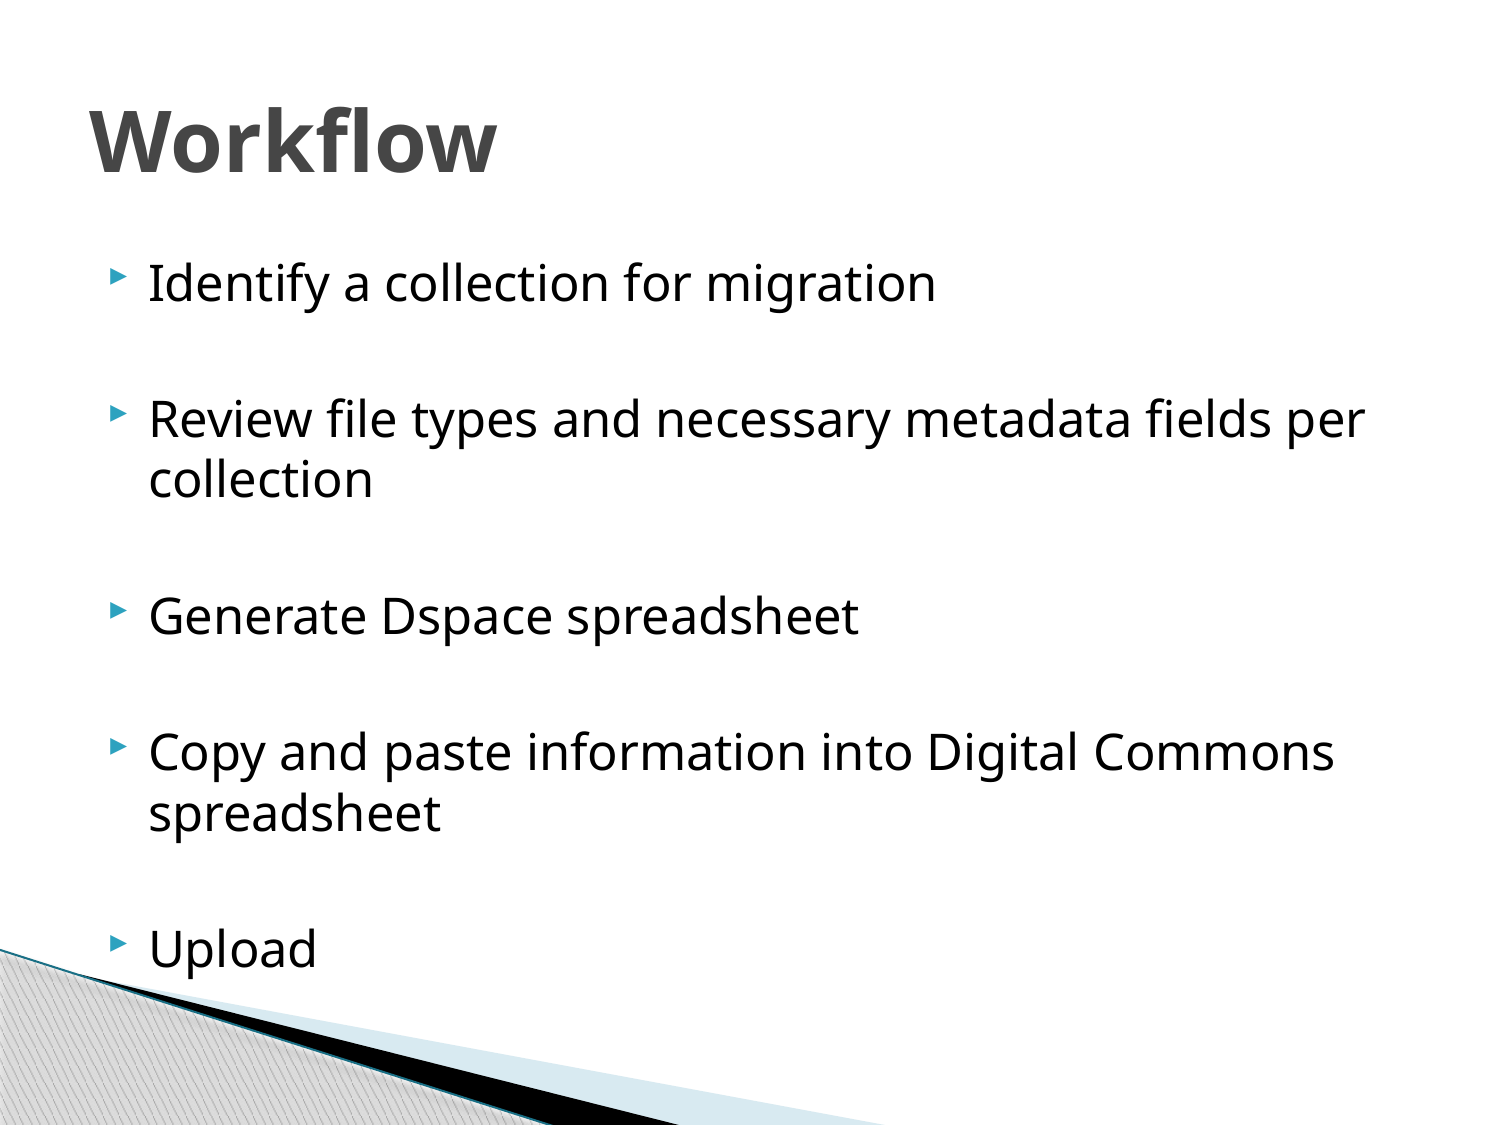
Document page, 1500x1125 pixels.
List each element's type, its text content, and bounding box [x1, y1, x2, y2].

list Identify a collection for migration Review file types and necessary metadata fields per collection Generate Dspace spreadsheet Copy and paste information into Digital Commons spreadsheet Upload [75, 243, 1425, 986]
title Workflow [75, 45, 1425, 233]
